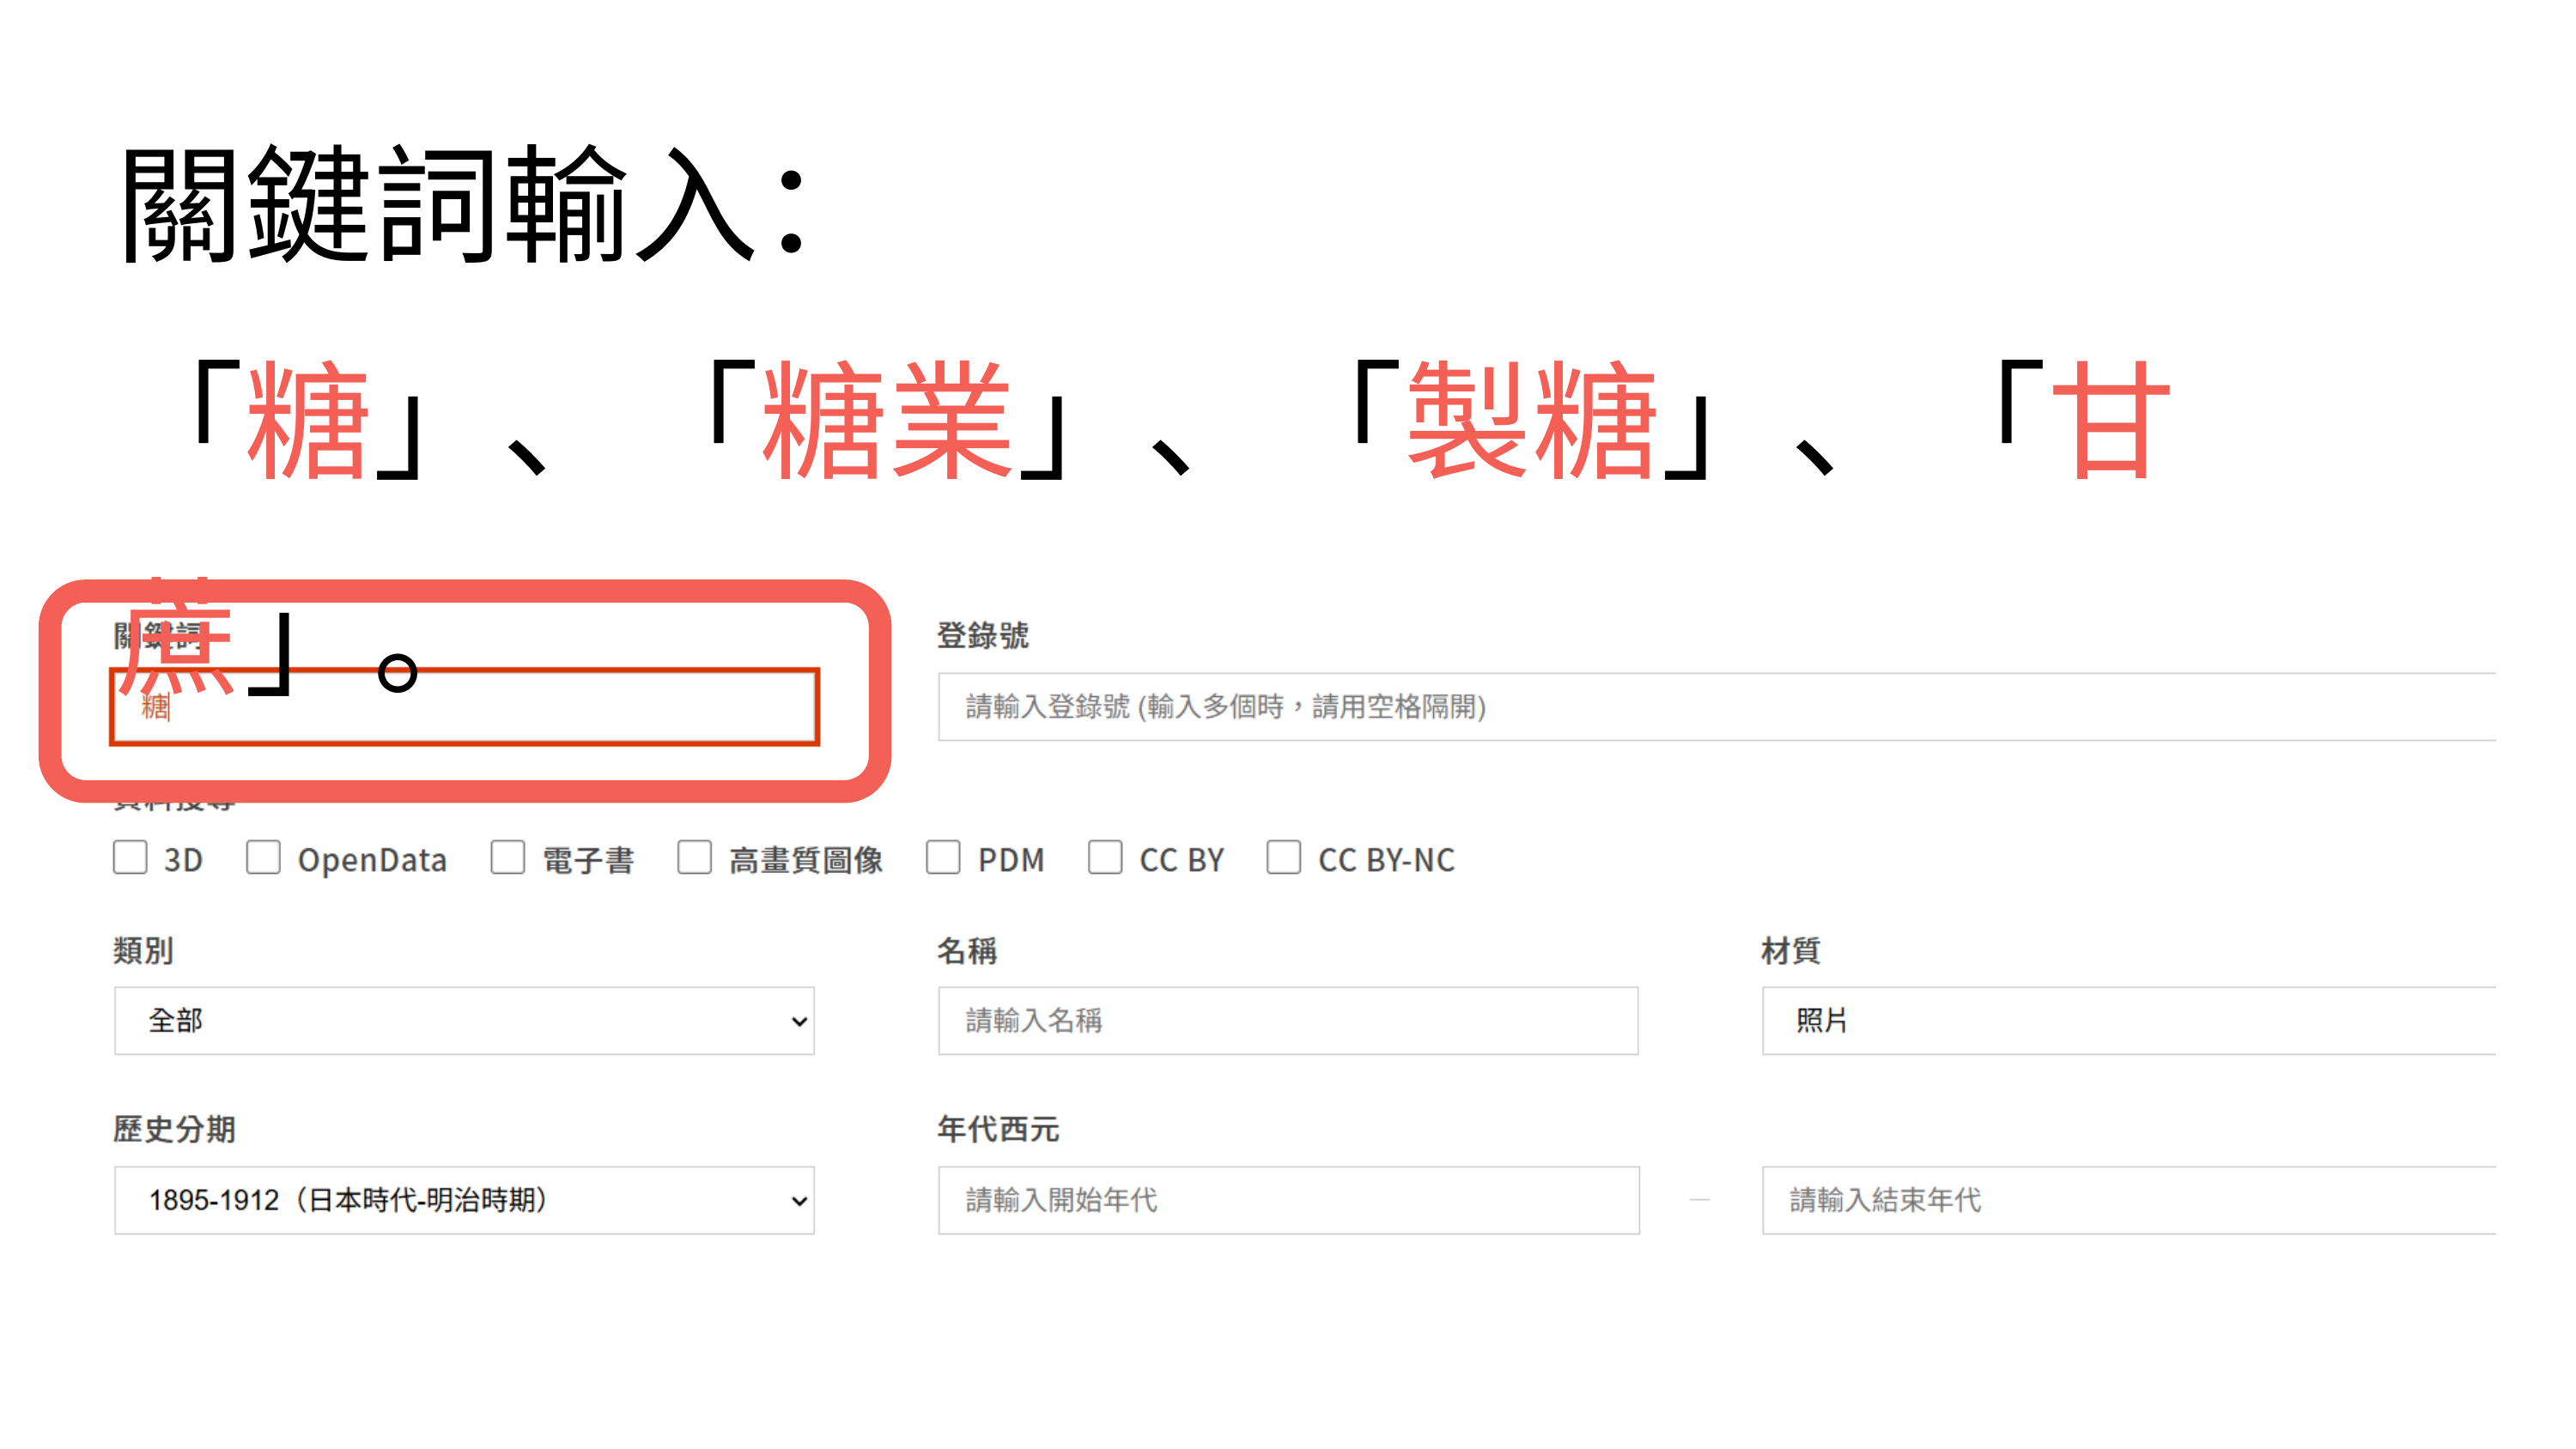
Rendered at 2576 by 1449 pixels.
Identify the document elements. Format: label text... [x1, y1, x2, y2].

text_box [79, 803, 2496, 1247]
text_box 關鍵詞輸入： 「糖」、「糖業」、「製糖」、「甘蔗」。 [115, 62, 2563, 928]
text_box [49, 575, 881, 792]
